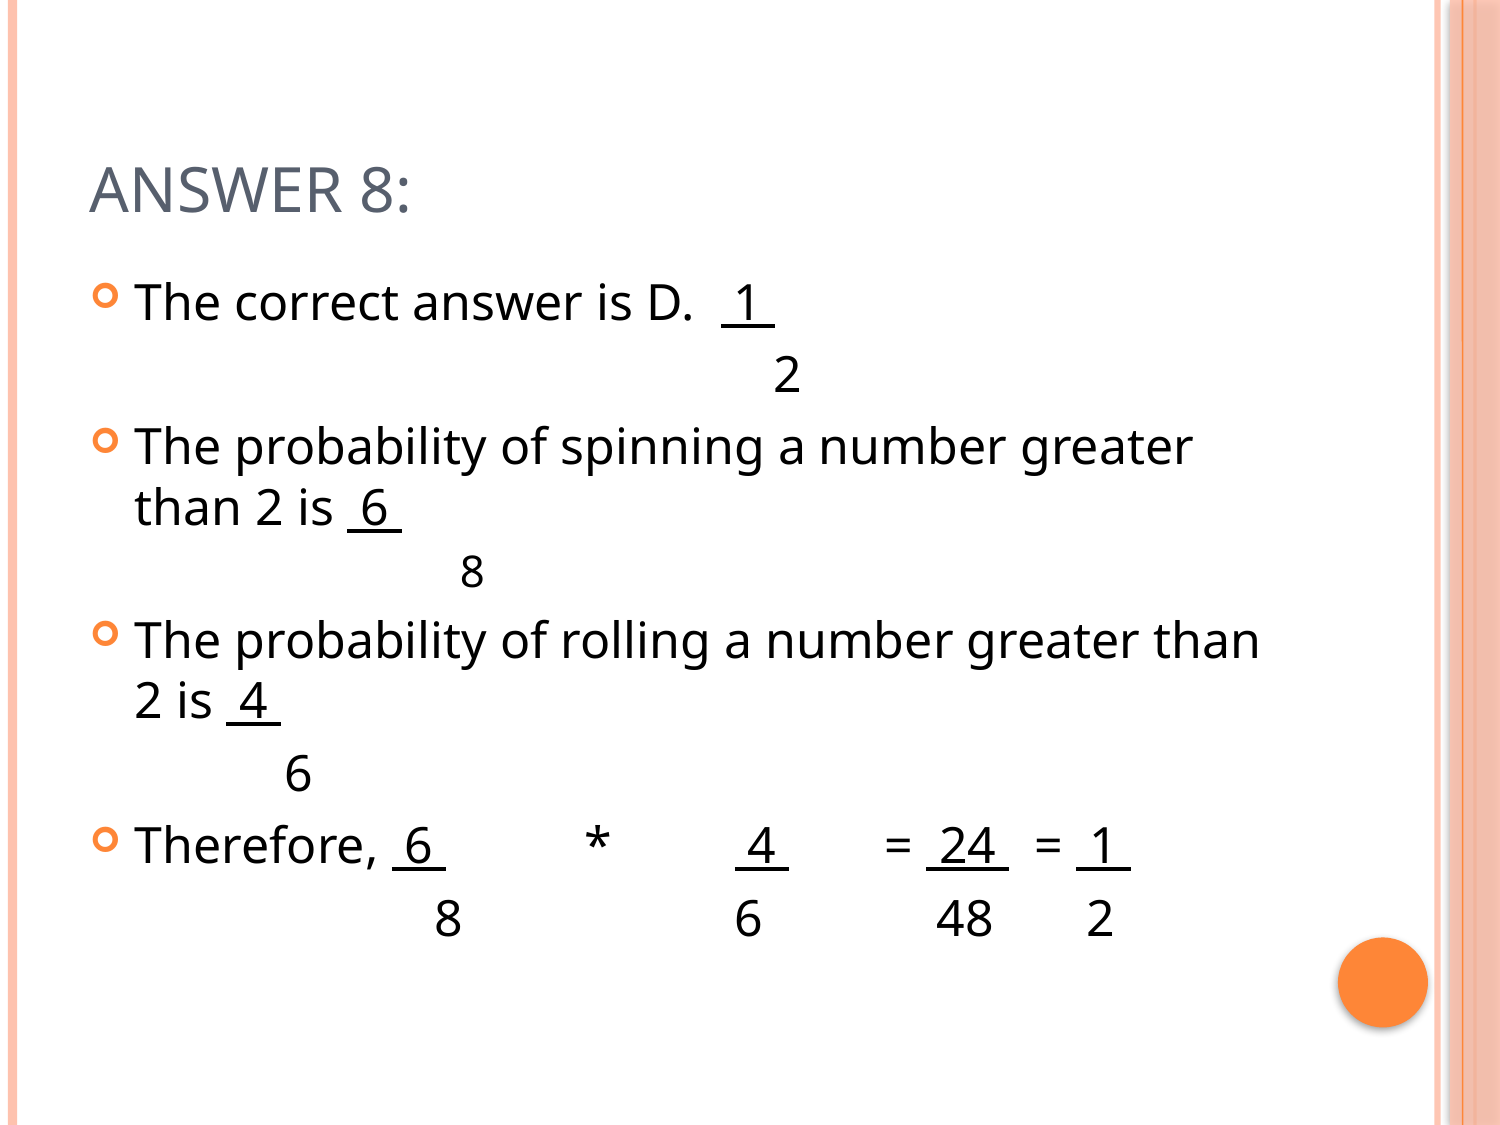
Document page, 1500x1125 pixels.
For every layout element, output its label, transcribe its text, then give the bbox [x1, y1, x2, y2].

list The correct answer is D. 1 2 The probability of spinning a number greater than 2 is 6 8 The probability of rolling a number greater than 2 is 4 6 Therefore, 6 * 4 = 24 = 1 8 6 48 2 [75, 262, 1300, 1062]
title Answer 8: [75, 45, 1300, 233]
